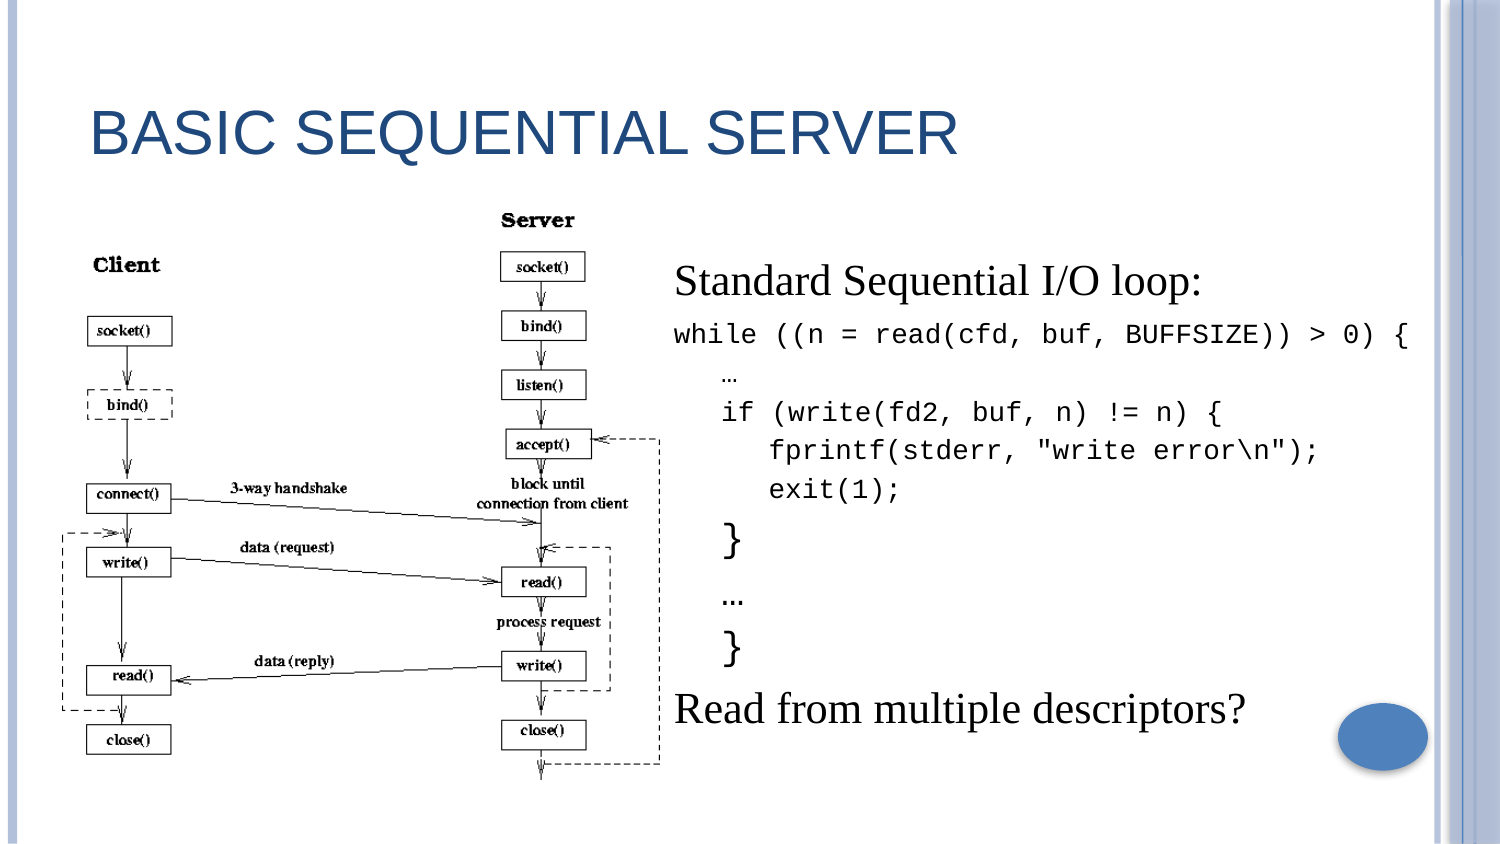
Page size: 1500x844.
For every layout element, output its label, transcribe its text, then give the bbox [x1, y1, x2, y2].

picture [61, 213, 660, 781]
list Standard Sequential I/O loop: while ((n = read(cfd, buf, BUFFSIZE)) > 0) { … if (write(fd2, buf, n) != n) { fprintf(stderr, "write error\n"); exit(1); } … } Read from multiple descriptors? [665, 243, 1438, 751]
title Basic Sequential Server [75, 33, 1300, 175]
